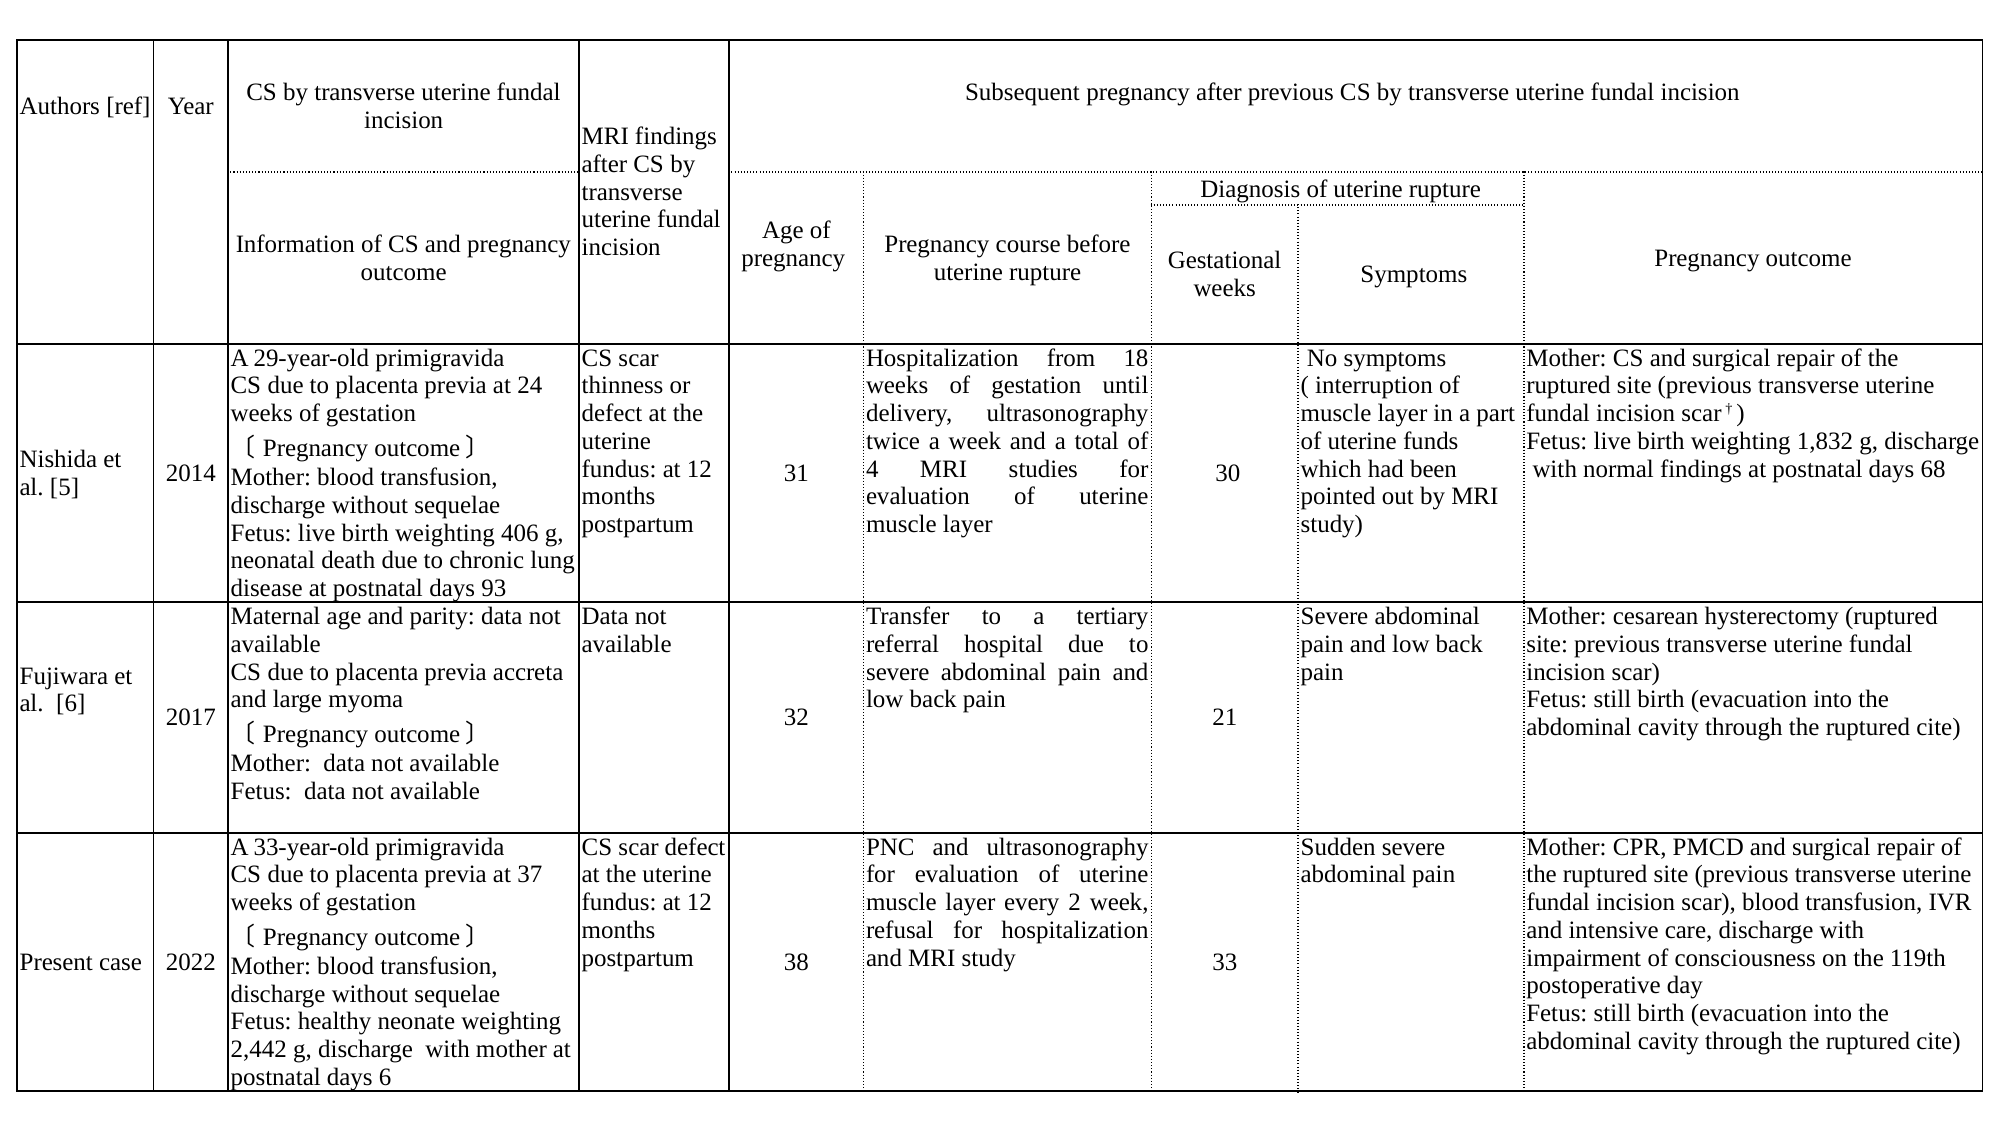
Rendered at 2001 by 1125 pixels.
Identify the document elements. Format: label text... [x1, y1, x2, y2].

table_cell 33 [1151, 834, 1298, 1090]
table_cell Pregnancy course before uterine rupture [864, 172, 1151, 343]
table_cell 31 [730, 345, 864, 601]
table_header Authors [ref] [18, 41, 153, 172]
table_cell Sudden severe abdominal pain [1298, 834, 1524, 1090]
table_cell Symptoms [1298, 205, 1524, 343]
table_cell CS scar defect at the uterine fundus: at 12 months postpartum [580, 834, 728, 1090]
table_cell 21 [1151, 603, 1298, 832]
table_cell Transfer to a tertiary referral hospital due to severe abdominal pain and low back pain [864, 603, 1151, 832]
table_cell 2014 [154, 345, 227, 601]
table_header Year [154, 41, 227, 172]
table_header MRI findings after CS by transverse uterine fundal incision [580, 41, 728, 343]
table_cell Fujiwara et al. [6] [18, 603, 153, 832]
table_cell Information of CS and pregnancy outcome [229, 172, 578, 343]
table_cell Diagnosis of uterine rupture [1151, 172, 1524, 205]
table_cell A 33-year-old primigravida CS due to placenta previa at 37 weeks of gestation 〔Pregnancy outcome〕 Mother: blood transfusion, discharge without sequelae Fetus: healthy neonate weighting 2,442 g, discharge with mother at postnatal days 6 [229, 834, 578, 1090]
table_cell 2022 [154, 834, 227, 1090]
table_cell Maternal age and parity: data not available CS due to placenta previa accreta and large myoma 〔Pregnancy outcome〕 Mother: data not available Fetus: data not available [229, 603, 578, 832]
table_cell Nishida et al. [5] [18, 345, 153, 601]
table_cell Gestational weeks [1151, 205, 1298, 343]
table_cell Hospitalization from 18 weeks of gestation until delivery, ultrasonography twice a week and a total of 4 MRI studies for evaluation of uterine muscle layer [864, 345, 1151, 601]
table_cell Severe abdominal pain and low back pain [1298, 603, 1524, 832]
table_cell Data not available [580, 603, 728, 832]
table_cell PNC and ultrasonography for evaluation of uterine muscle layer every 2 week, refusal for hospitalization and MRI study [864, 834, 1151, 1090]
table_cell 32 [730, 603, 864, 832]
table_cell Mother: CPR, PMCD and surgical repair of the ruptured site (previous transverse uterine fundal incision scar), blood transfusion, IVR and intensive care, discharge with impairment of consciousness on the 119th postoperative day Fetus: still birth (evacuation into the abdominal cavity through the ruptured cite) [1524, 834, 1982, 1090]
table_header CS by transverse uterine fundal incision [229, 41, 578, 172]
table_cell Mother: cesarean hysterectomy (ruptured site: previous transverse uterine fundal incision scar) Fetus: still birth (evacuation into the abdominal cavity through the ruptured cite) [1524, 603, 1982, 832]
table_cell 2017 [154, 603, 227, 832]
table_cell Age of pregnancy [730, 172, 864, 343]
table_cell [154, 172, 227, 343]
table_cell Present case [18, 834, 153, 1090]
table_cell Pregnancy outcome [1524, 172, 1982, 343]
table_cell 30 [1151, 345, 1298, 601]
table_cell A 29-year-old primigravida CS due to placenta previa at 24 weeks of gestation 〔Pregnancy outcome〕 Mother: blood transfusion, discharge without sequelae Fetus: live birth weighting 406 g, neonatal death due to chronic lung disease at postnatal days 93 [229, 345, 578, 601]
table_cell CS scar thinness or defect at the uterine fundus: at 12 months postpartum [580, 345, 728, 601]
table_cell No symptoms ( interruption of muscle layer in a part of uterine funds which had been pointed out by MRI study) [1298, 345, 1524, 601]
table_cell 38 [730, 834, 864, 1090]
table_cell Mother: CS and surgical repair of the ruptured site (previous transverse uterine fundal incision scar † ) Fetus: live birth weighting 1,832 g, discharge with normal findings at postnatal days 68 [1524, 345, 1982, 601]
table_header Subsequent pregnancy after previous CS by transverse uterine fundal incision [730, 41, 1982, 172]
table_cell [18, 172, 153, 343]
